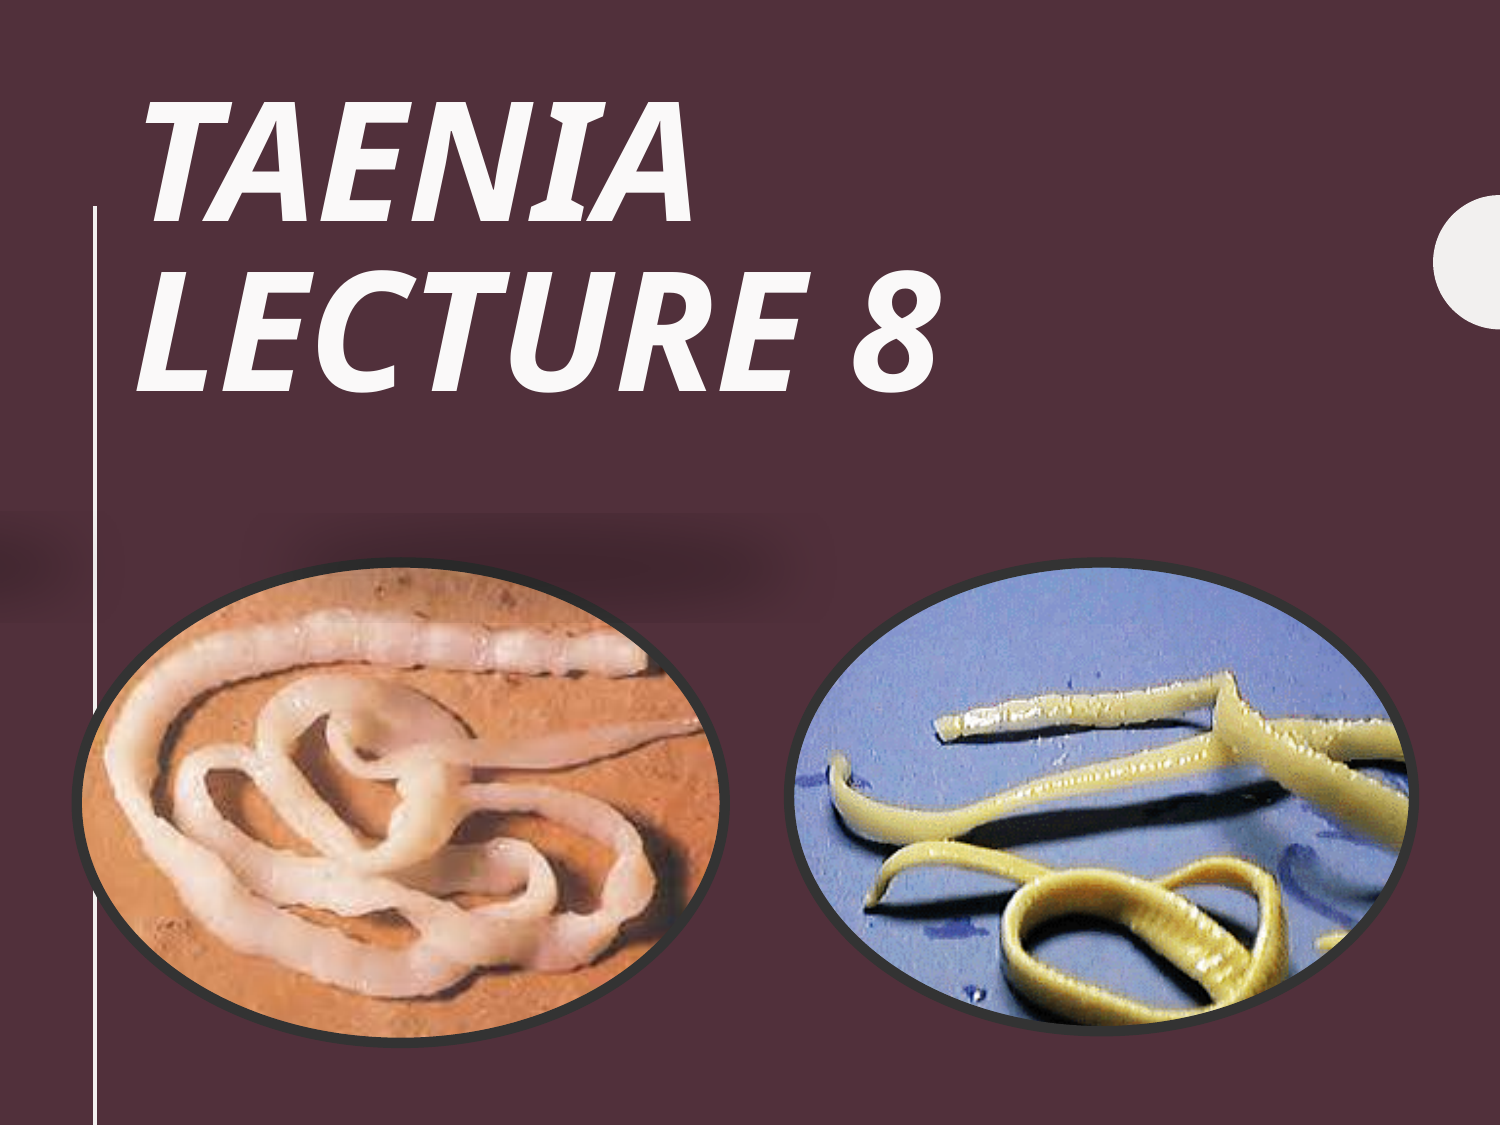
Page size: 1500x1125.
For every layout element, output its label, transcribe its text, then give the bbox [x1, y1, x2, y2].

picture [789, 562, 1414, 1032]
picture [76, 562, 725, 1043]
title Taenia Lecture 8 [117, 78, 1393, 453]
